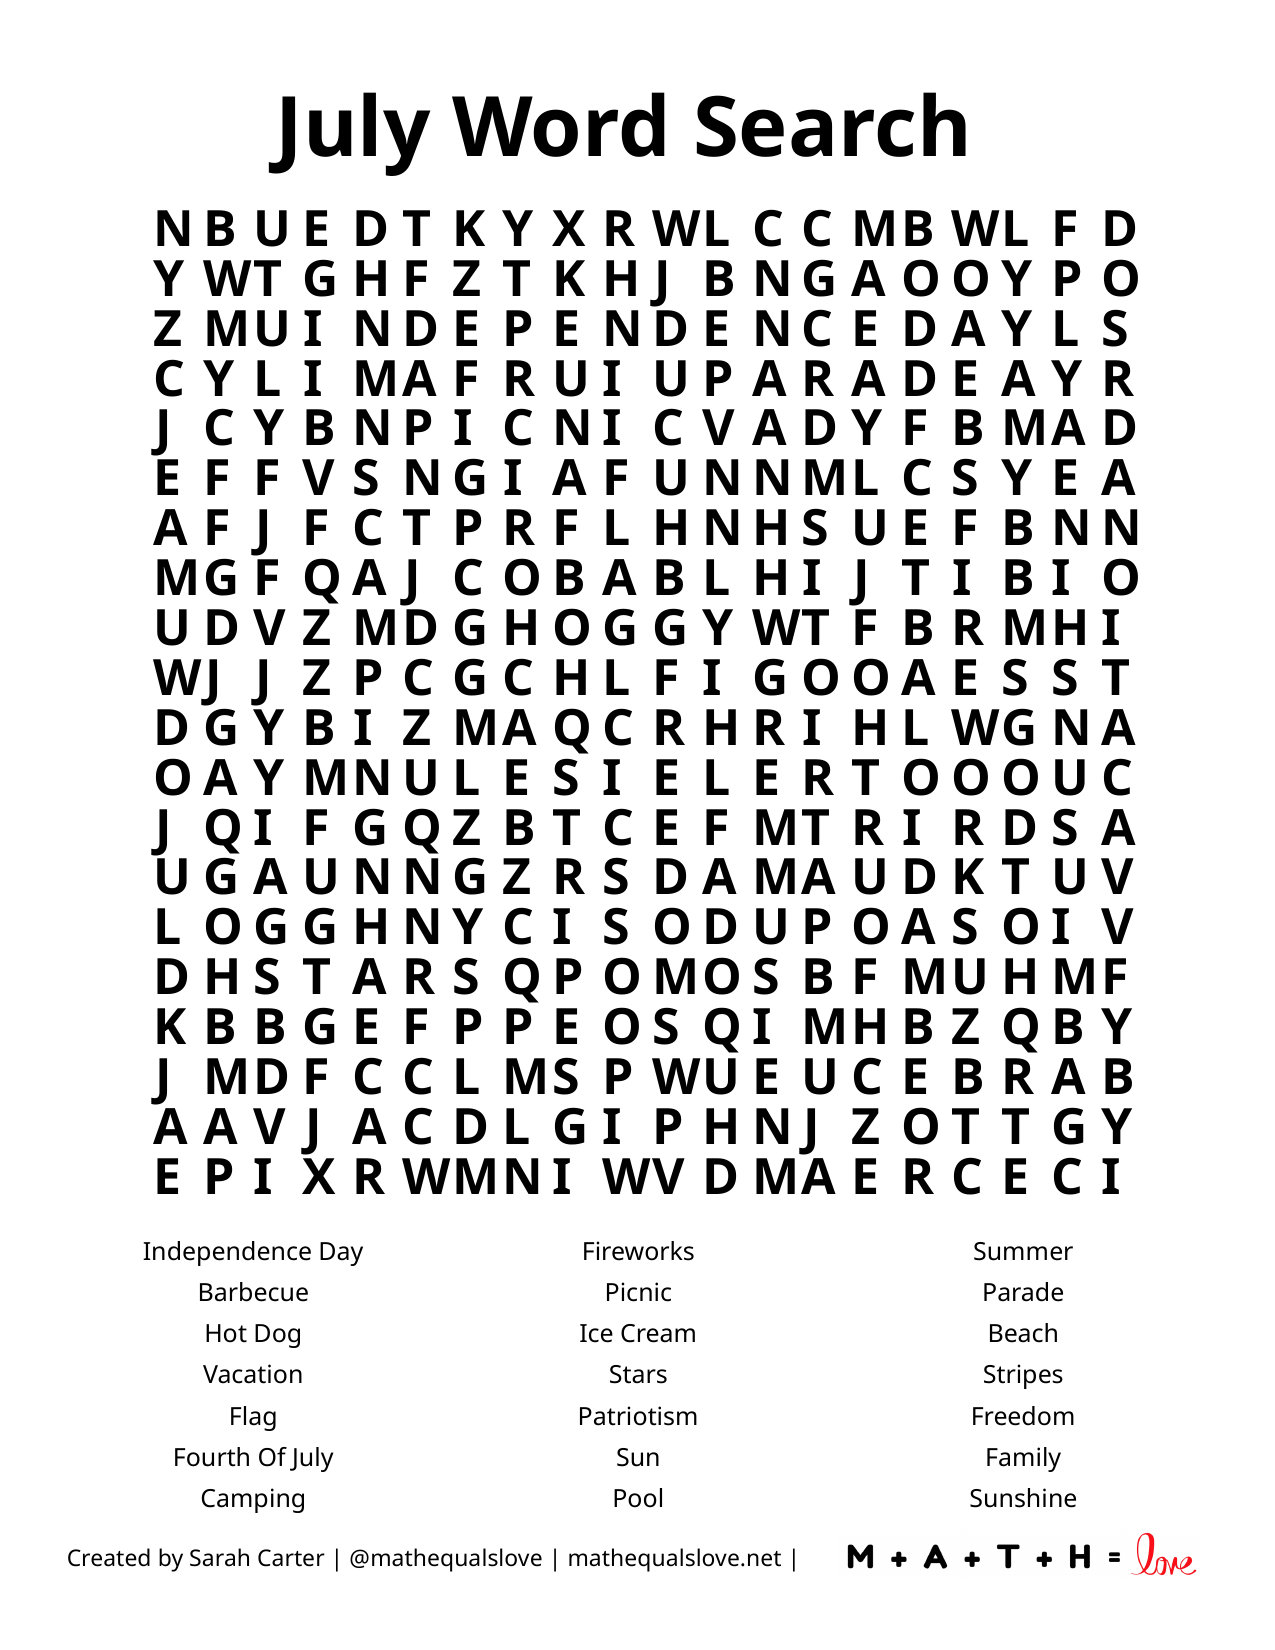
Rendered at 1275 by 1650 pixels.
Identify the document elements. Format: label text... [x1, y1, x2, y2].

table_cell Stars [446, 1357, 831, 1398]
table_cell Freedom [831, 1398, 1216, 1439]
text_box July Word Search [108, 65, 1162, 181]
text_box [138, 201, 1137, 1200]
table_cell Hot Dog [61, 1316, 446, 1357]
table_cell Fourth Of July [61, 1439, 446, 1480]
table_cell Vacation [61, 1357, 446, 1398]
table_cell Sunshine [831, 1480, 1216, 1521]
table_cell Picnic [446, 1275, 831, 1316]
picture [839, 1530, 1202, 1581]
table_cell Pool [446, 1480, 831, 1521]
table_cell Parade [831, 1275, 1216, 1316]
table_cell Barbecue [61, 1275, 446, 1316]
table_header Fireworks [446, 1234, 831, 1275]
table_cell Ice Cream [446, 1316, 831, 1357]
text_box Created by Sarah Carter | @mathequalslove | mathequalslove.net | [60, 1537, 1086, 1593]
table_cell Family [831, 1439, 1216, 1480]
table_cell Flag [61, 1398, 446, 1439]
table_cell Sun [446, 1439, 831, 1480]
table_cell Camping [61, 1480, 446, 1521]
table_cell Stripes [831, 1357, 1216, 1398]
table_header Summer [831, 1234, 1216, 1275]
table_header Independence Day [61, 1234, 446, 1275]
table_cell Patriotism [446, 1398, 831, 1439]
table_cell Beach [831, 1316, 1216, 1357]
